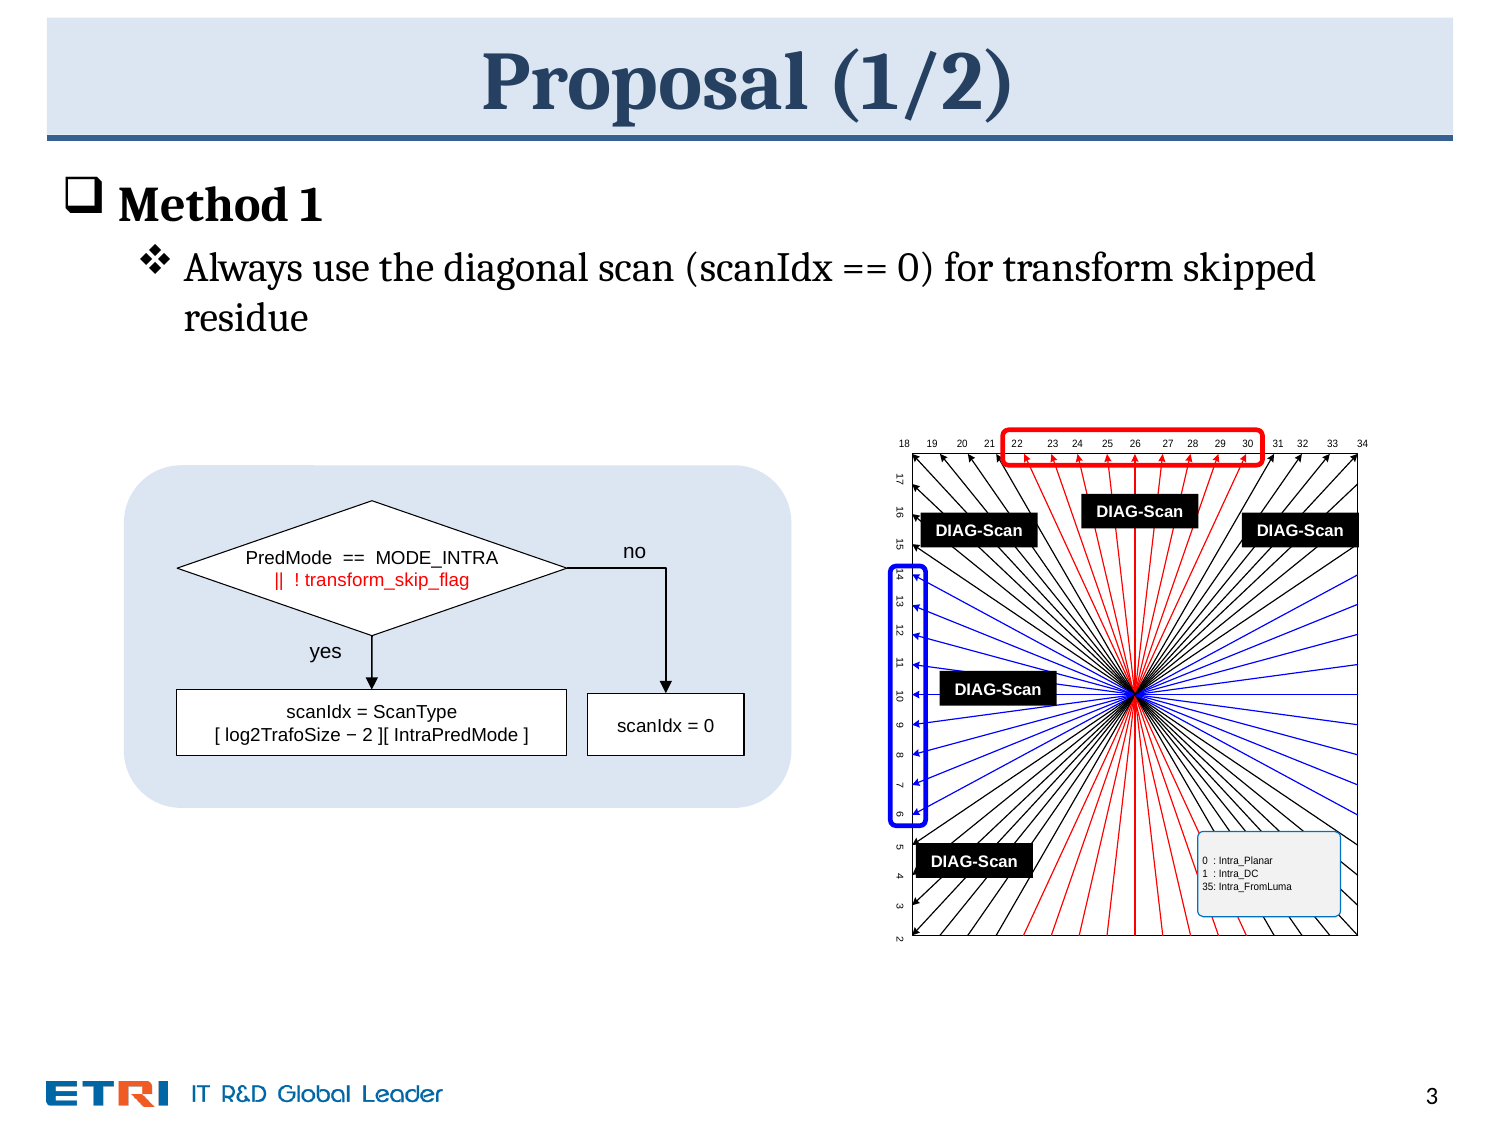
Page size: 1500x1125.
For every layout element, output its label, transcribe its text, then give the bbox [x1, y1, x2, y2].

text_box scanIdx = 0 [587, 693, 744, 756]
text_box yes [294, 630, 357, 671]
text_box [566, 567, 667, 694]
picture [191, 1072, 451, 1120]
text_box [890, 429, 1383, 953]
text_box no [608, 529, 662, 566]
text_box scanIdx = ScanType [ log2TrafoSize − 2 ][ IntraPredMode ] [176, 689, 567, 756]
picture [46, 1081, 168, 1107]
text_box PredMode == MODE_INTRA || ! transform_skip_flag [177, 500, 565, 636]
slide_number 3 [1160, 1072, 1454, 1121]
title Proposal (1/2) [46, 17, 1454, 135]
text_box [123, 464, 793, 809]
list Method 1 Always use the diagonal scan (scanIdx == 0) for transform skipped residue [46, 164, 1454, 1035]
